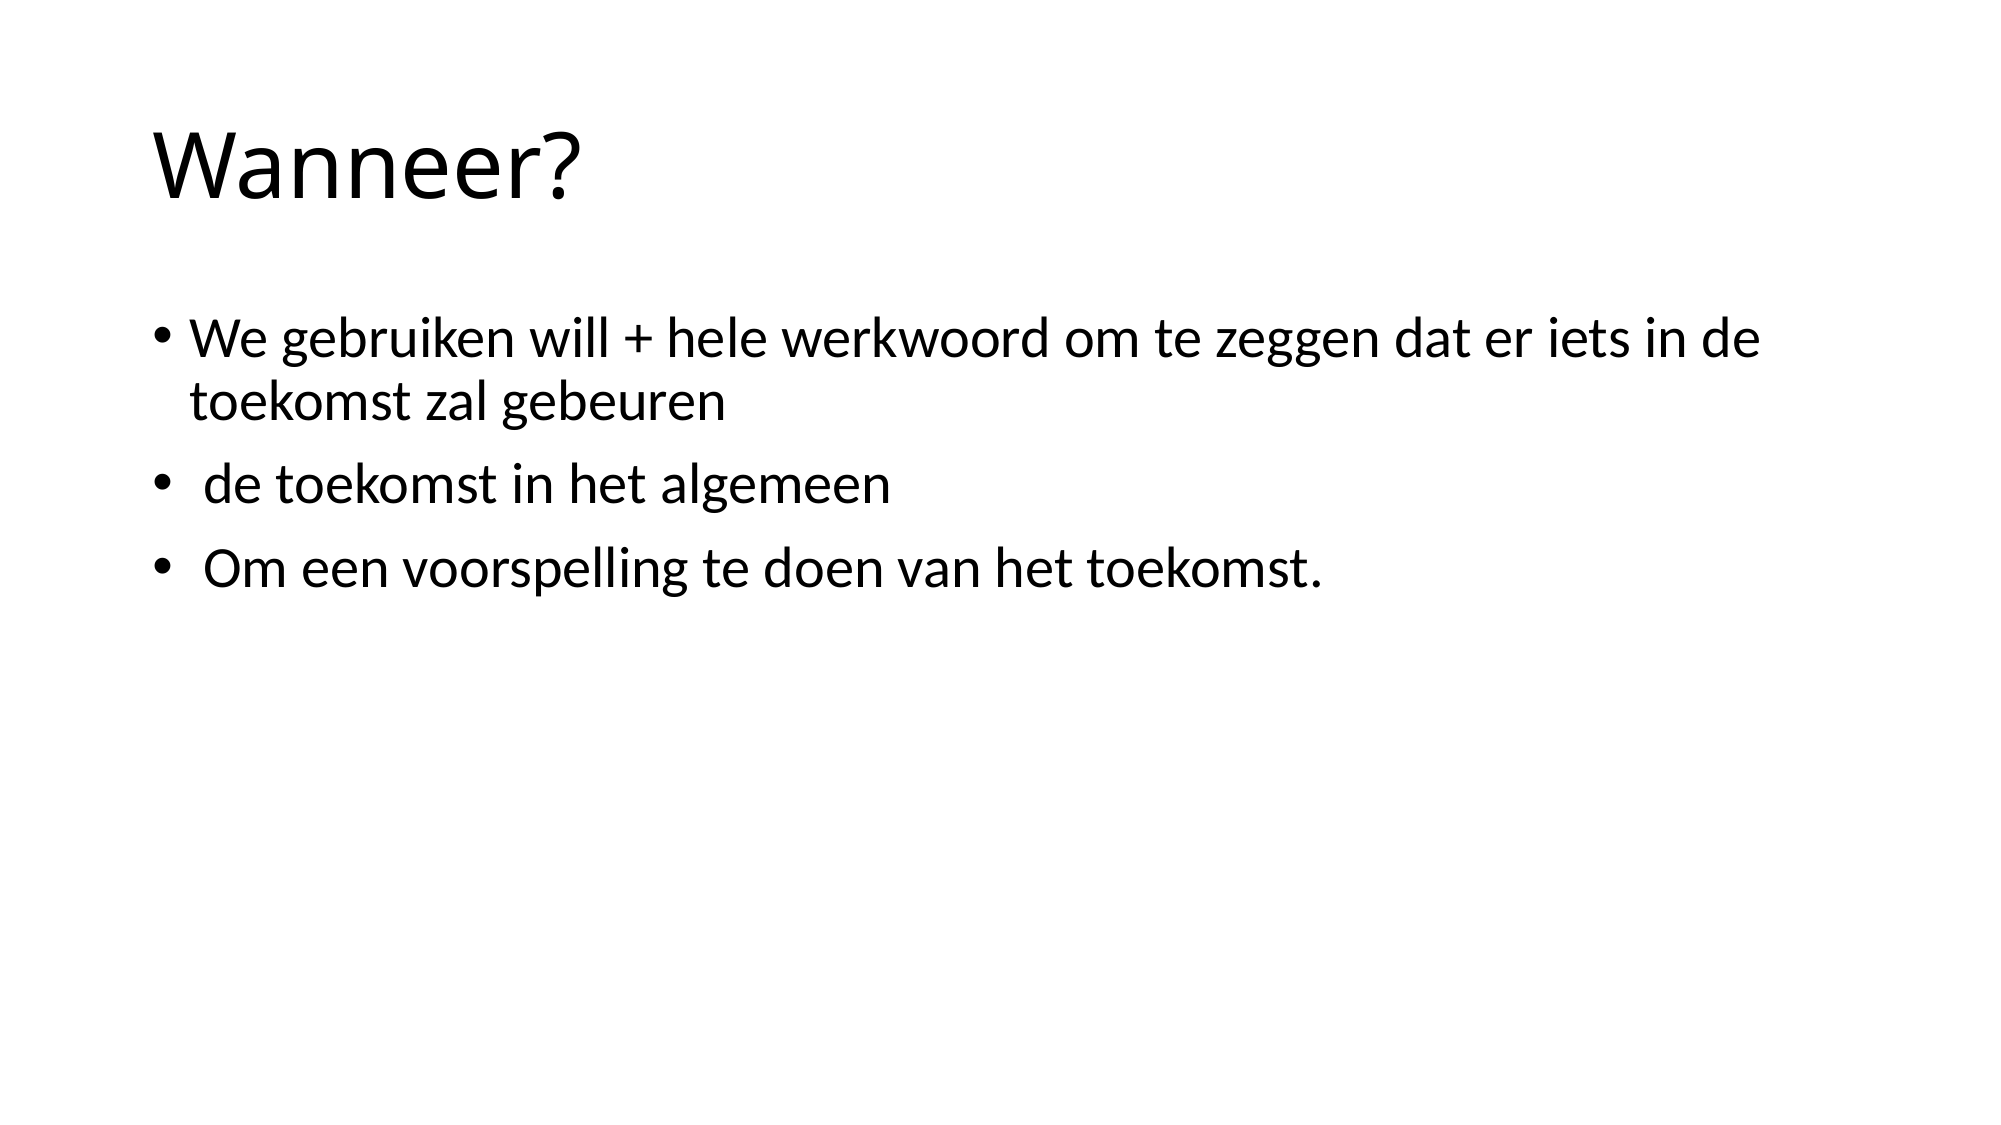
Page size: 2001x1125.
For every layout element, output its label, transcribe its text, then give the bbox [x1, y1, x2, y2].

list We gebruiken will + hele werkwoord om te zeggen dat er iets in de toekomst zal gebeuren de toekomst in het algemeen Om een voorspelling te doen van het toekomst. [137, 299, 1863, 1014]
title Wanneer? [137, 59, 1863, 278]
